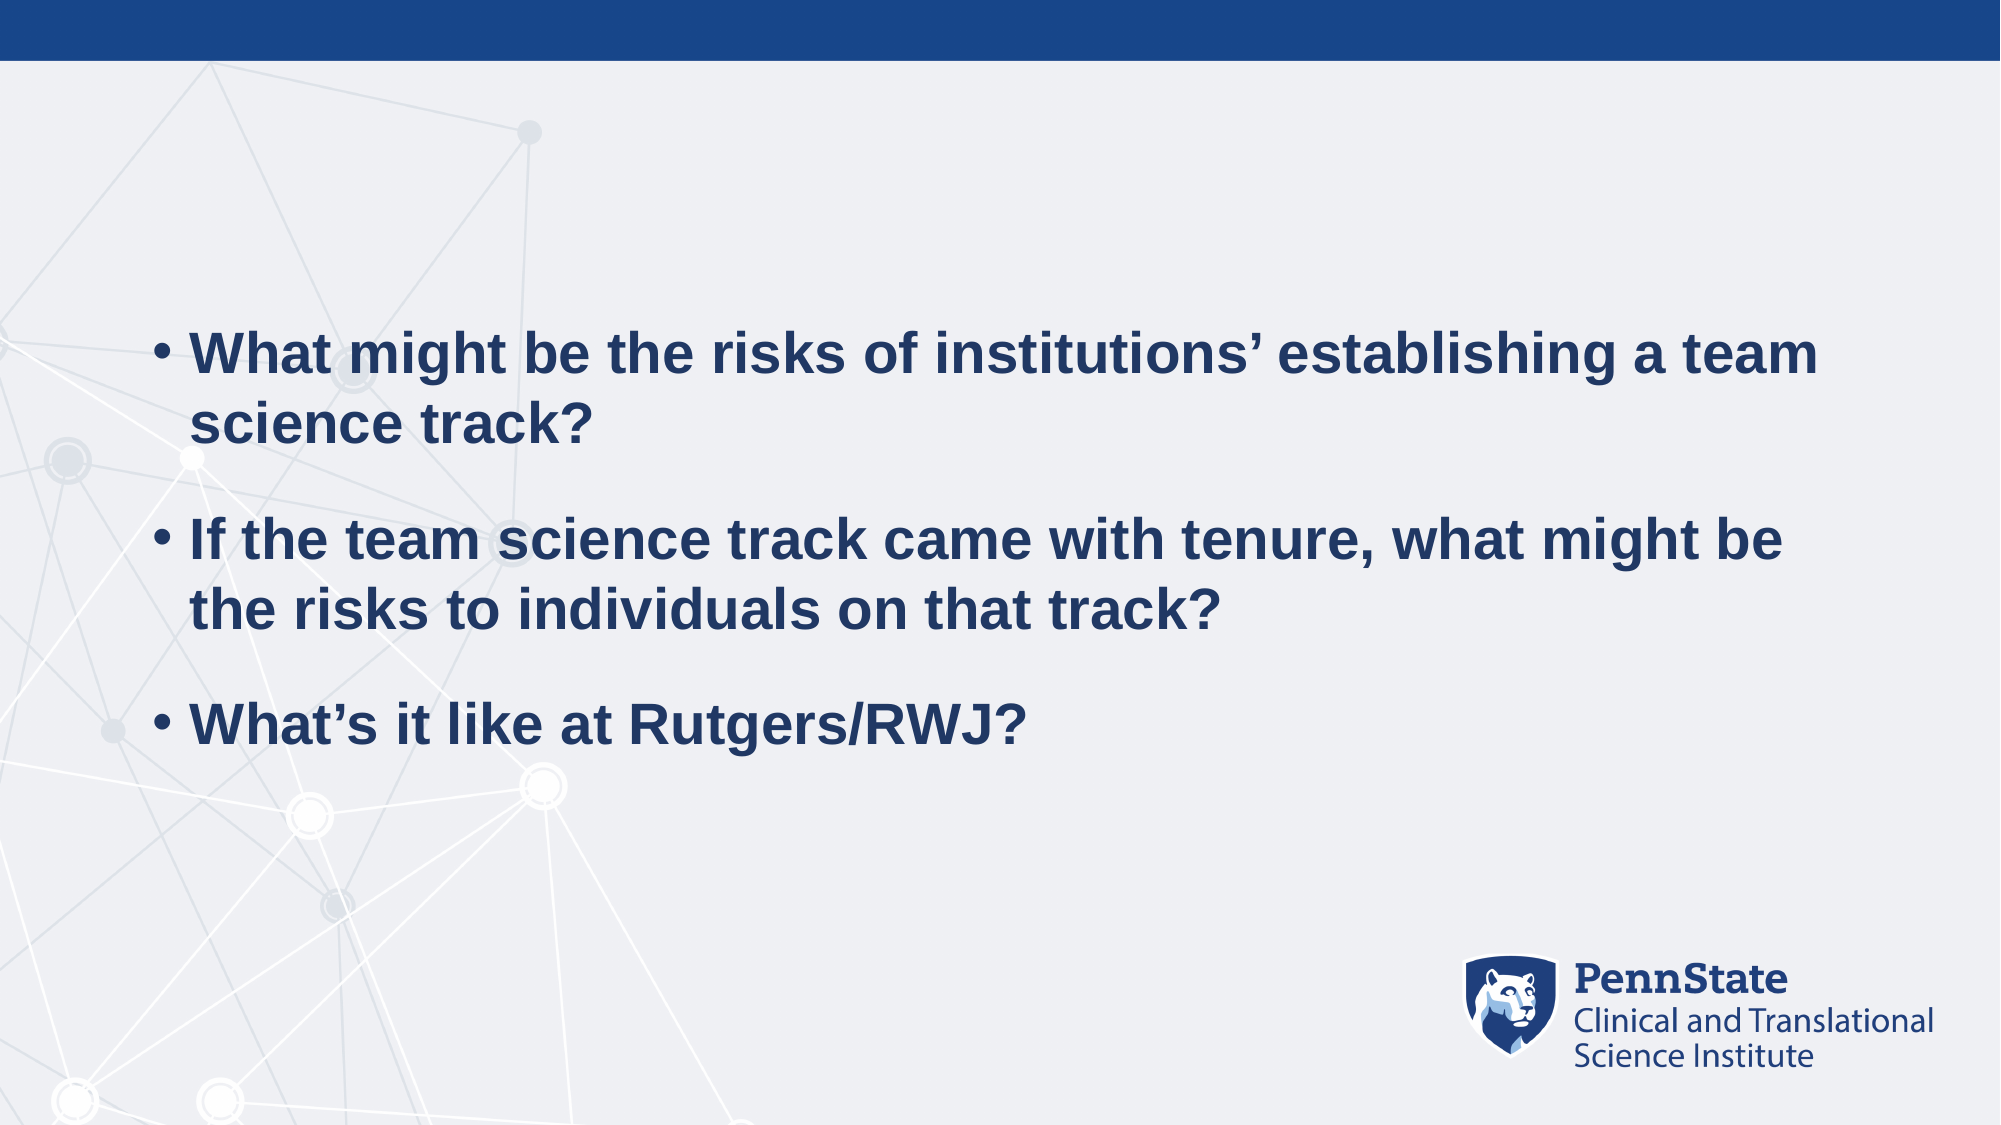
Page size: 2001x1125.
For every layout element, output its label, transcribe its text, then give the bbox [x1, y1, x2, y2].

list What might be the risks of institutions’ establishing a team science track? If the team science track came with tenure, what might be the risks to individuals on that track? What’s it like at Rutgers/RWJ? [137, 307, 1863, 1022]
picture [0, 0, 2000, 1125]
